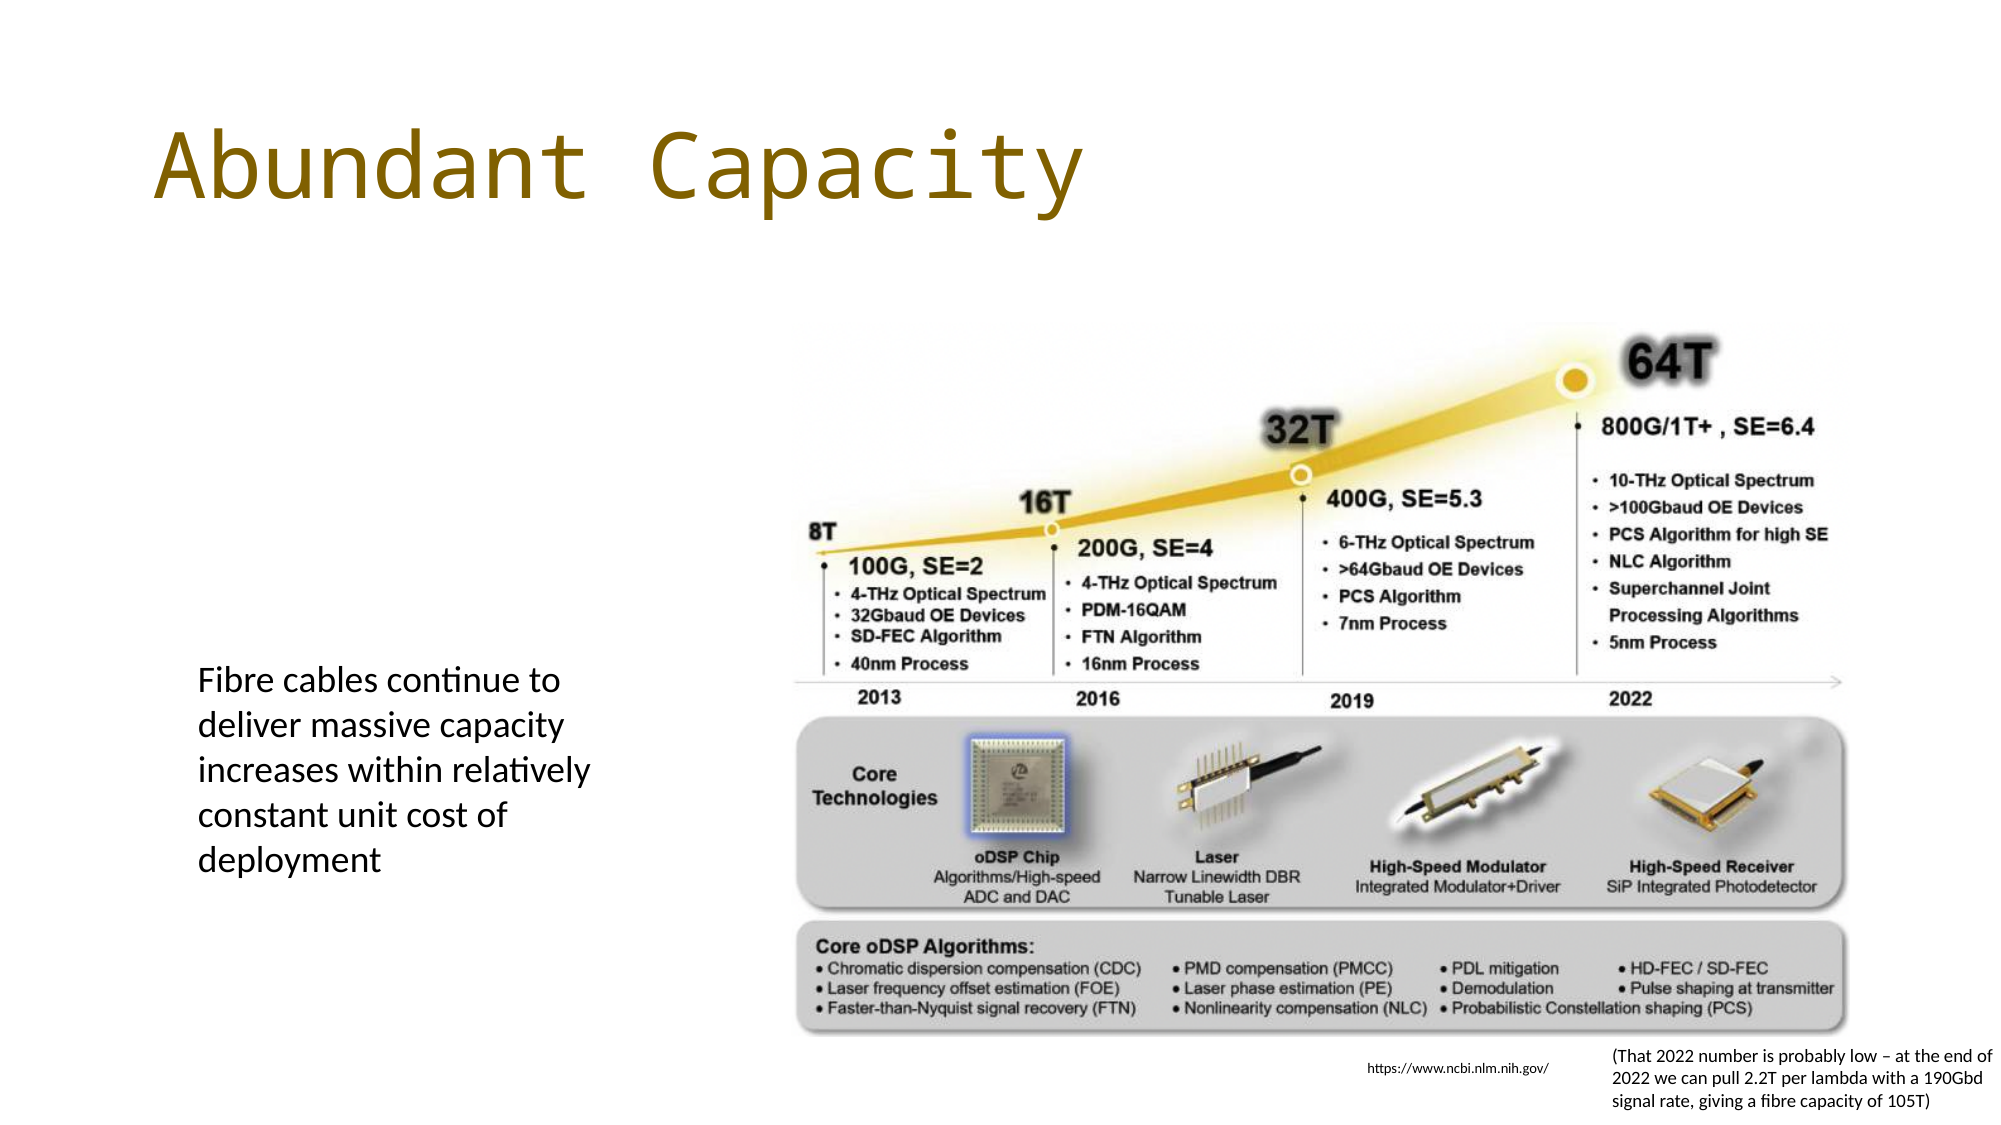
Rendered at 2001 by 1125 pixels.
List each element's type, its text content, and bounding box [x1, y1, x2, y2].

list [791, 322, 1850, 1037]
text_box (That 2022 number is probably low – at the end of 2022 we can pull 2.2T per lambda with a 190Gbd signal rate, giving a fibre capacity of 105T) [1597, 1036, 2000, 1125]
text_box Fibre cables continue to deliver massive capacity increases within relatively constant unit cost of deployment [183, 648, 669, 888]
title Abundant Capacity [137, 59, 1863, 278]
text_box https://www.ncbi.nlm.nih.gov/ [1352, 1051, 1565, 1084]
